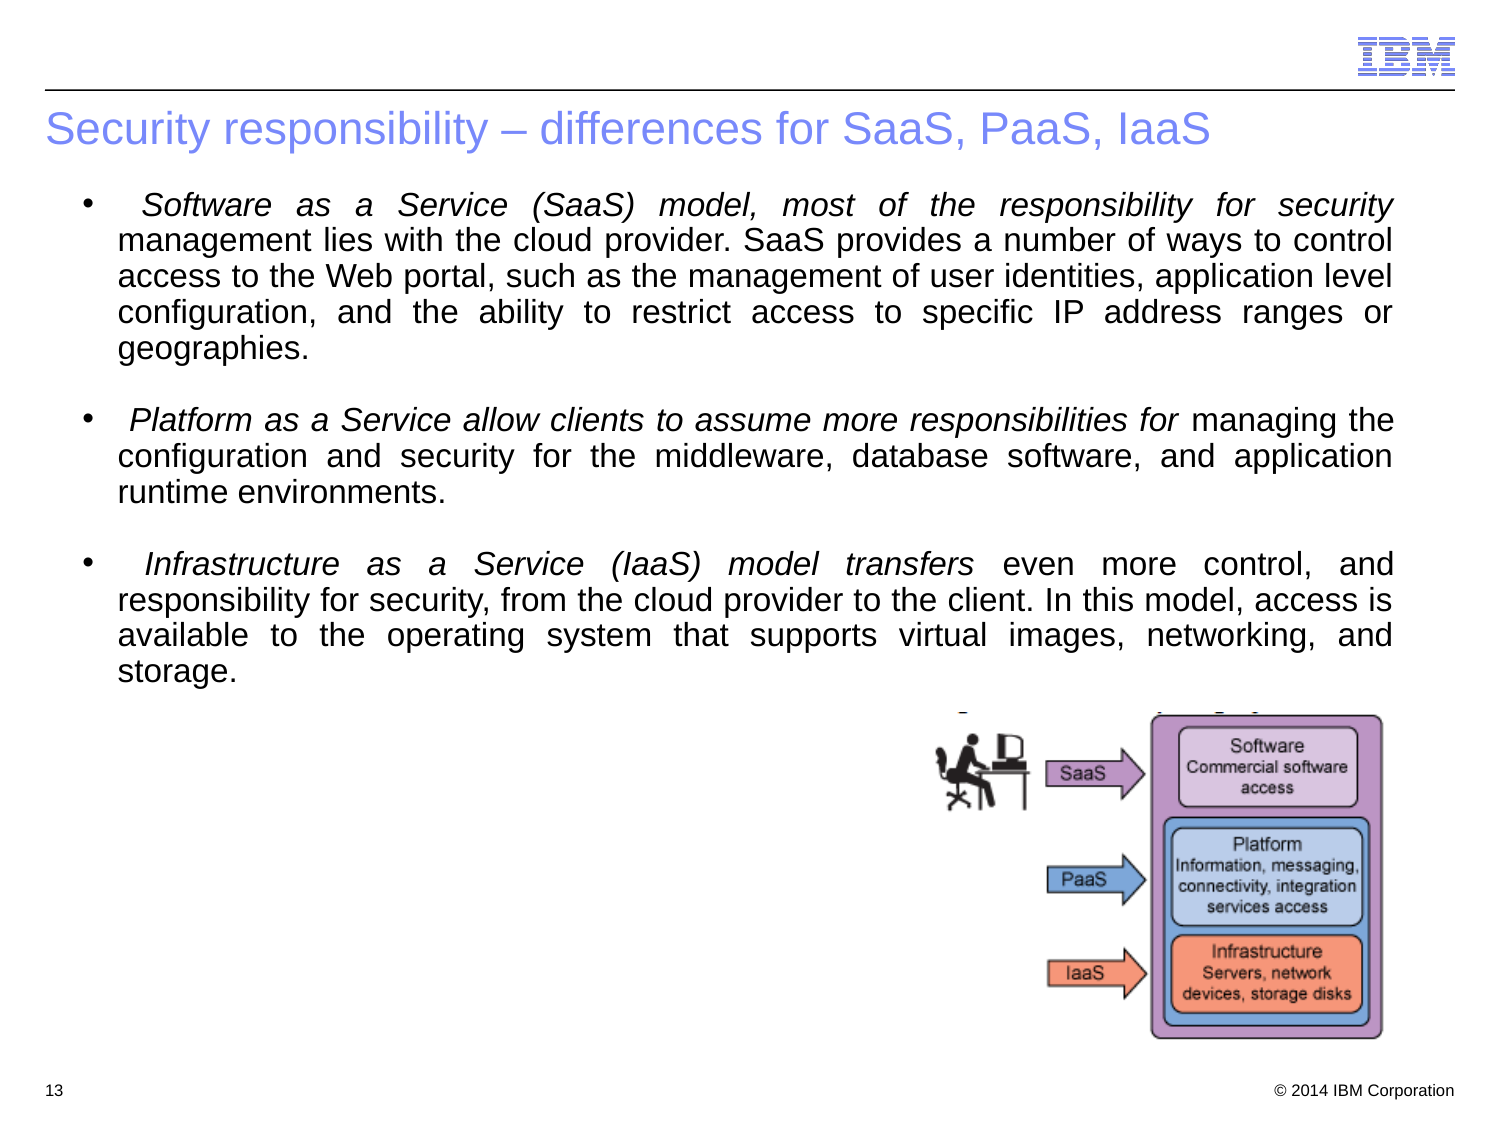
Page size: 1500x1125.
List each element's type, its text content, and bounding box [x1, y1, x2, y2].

title Security responsibility – differences for SaaS, PaaS, IaaS [29, 97, 1456, 203]
picture [1358, 37, 1455, 76]
picture [922, 712, 1397, 1044]
text_box Software as a Service (SaaS) model, most of the responsibility for security management lies with the cloud provider. SaaS provides a number of ways to control access to the Web portal, such as the management of user identities, application level configuration, and the ability to restrict access to specific IP address ranges or geographies. Platform as a Service allow clients to assume more responsibilities for managing the configuration and security for the middleware, database software, and application runtime environments. Infrastructure as a Service (IaaS) model transfers even more control, and responsibility for security, from the cloud provider to the client. In this model, access is available to the operating system that supports virtual images, networking, and storage. [67, 179, 1410, 698]
slide_number 13 [29, 1072, 91, 1103]
